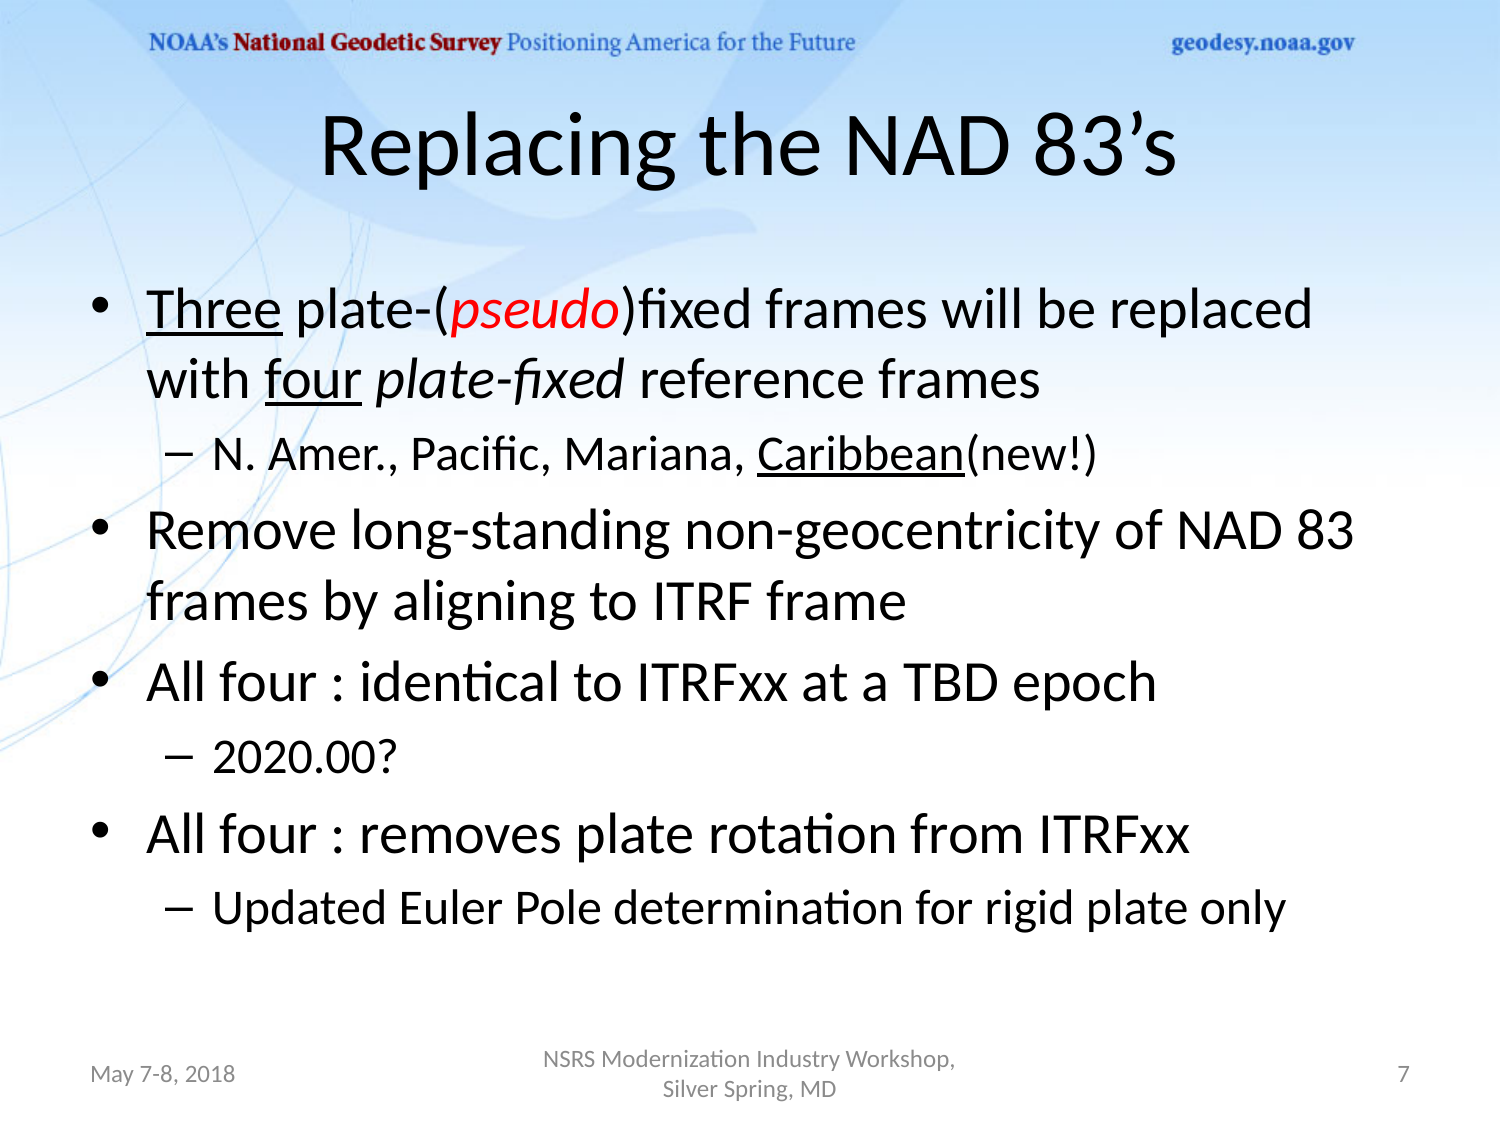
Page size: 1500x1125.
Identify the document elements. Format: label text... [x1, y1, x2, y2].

picture [0, 0, 1500, 1125]
slide_number 7 [1074, 1042, 1425, 1103]
list Three plate-(pseudo)fixed frames will be replaced with four plate-fixed reference frames N. Amer., Pacific, Mariana, Caribbean(new!) Remove long-standing non-geocentricity of NAD 83 frames by aligning to ITRF frame All four : identical to ITRFxx at a TBD epoch 2020.00? All four : removes plate rotation from ITRFxx Updated Euler Pole determination for rigid plate only [75, 262, 1425, 1005]
title Replacing the NAD 83’s [75, 45, 1425, 233]
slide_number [75, 1042, 425, 1103]
footer NSRS Modernization Industry Workshop, Silver Spring, MD [512, 1042, 988, 1103]
